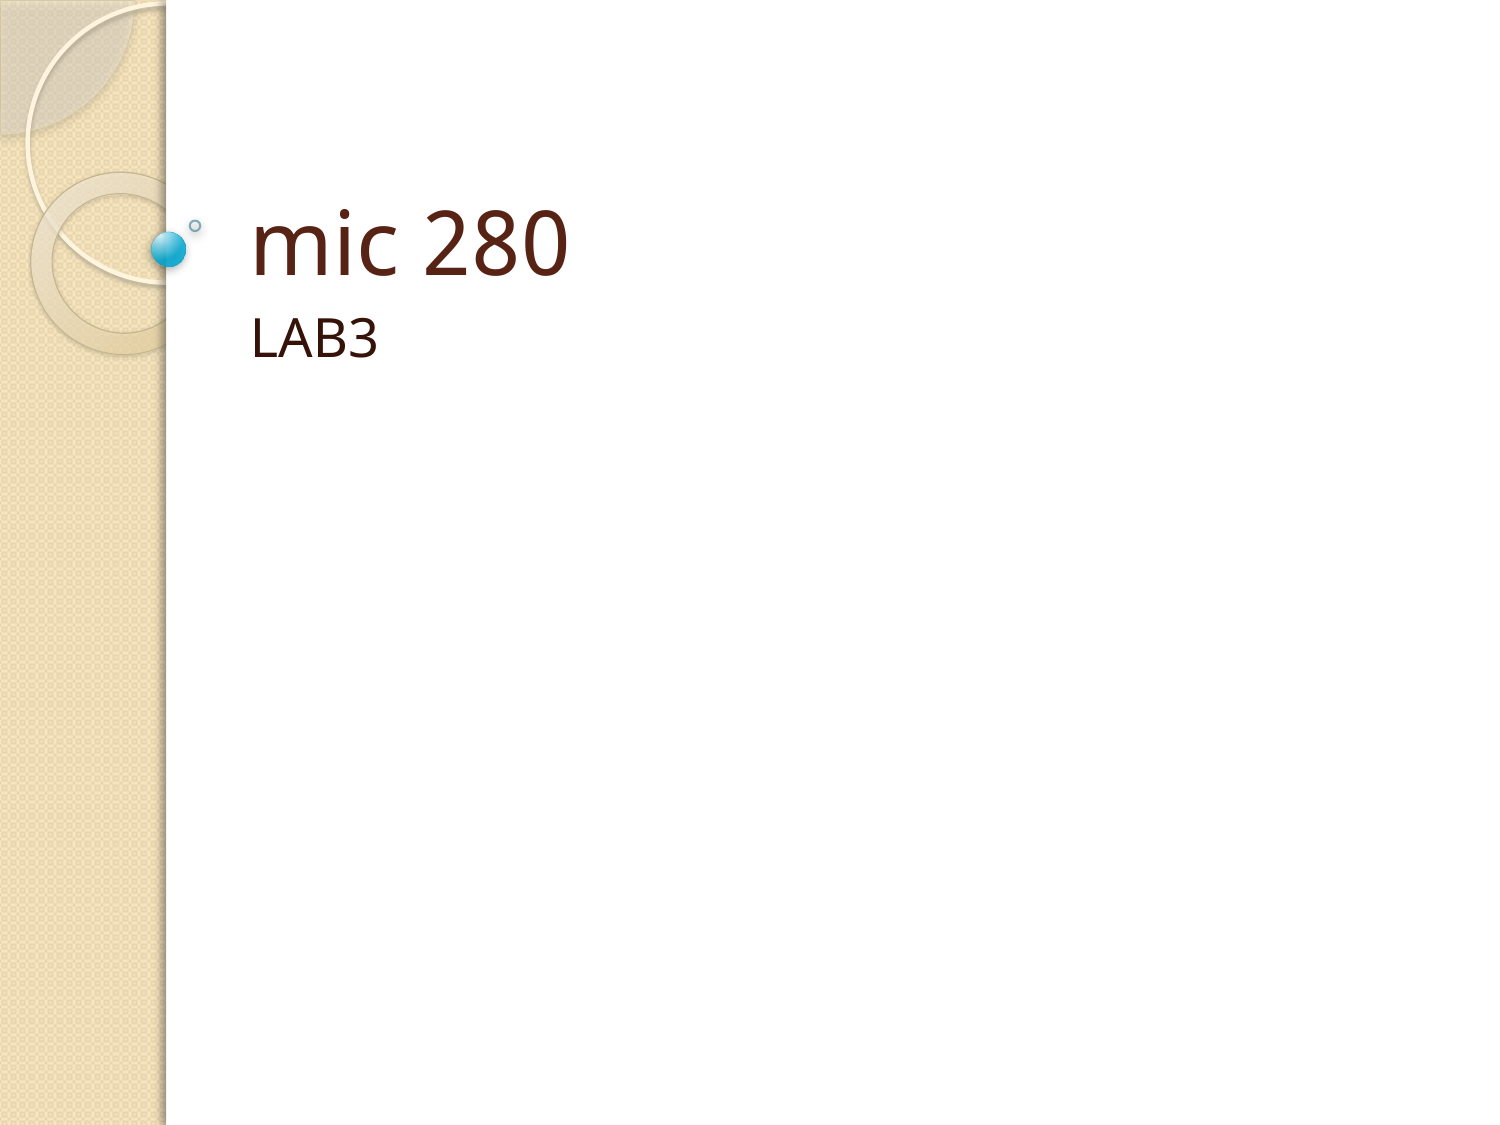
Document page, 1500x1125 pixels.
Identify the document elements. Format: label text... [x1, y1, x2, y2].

title 280 mic [234, 59, 1450, 301]
subtitle LAB3 [234, 303, 1450, 591]
